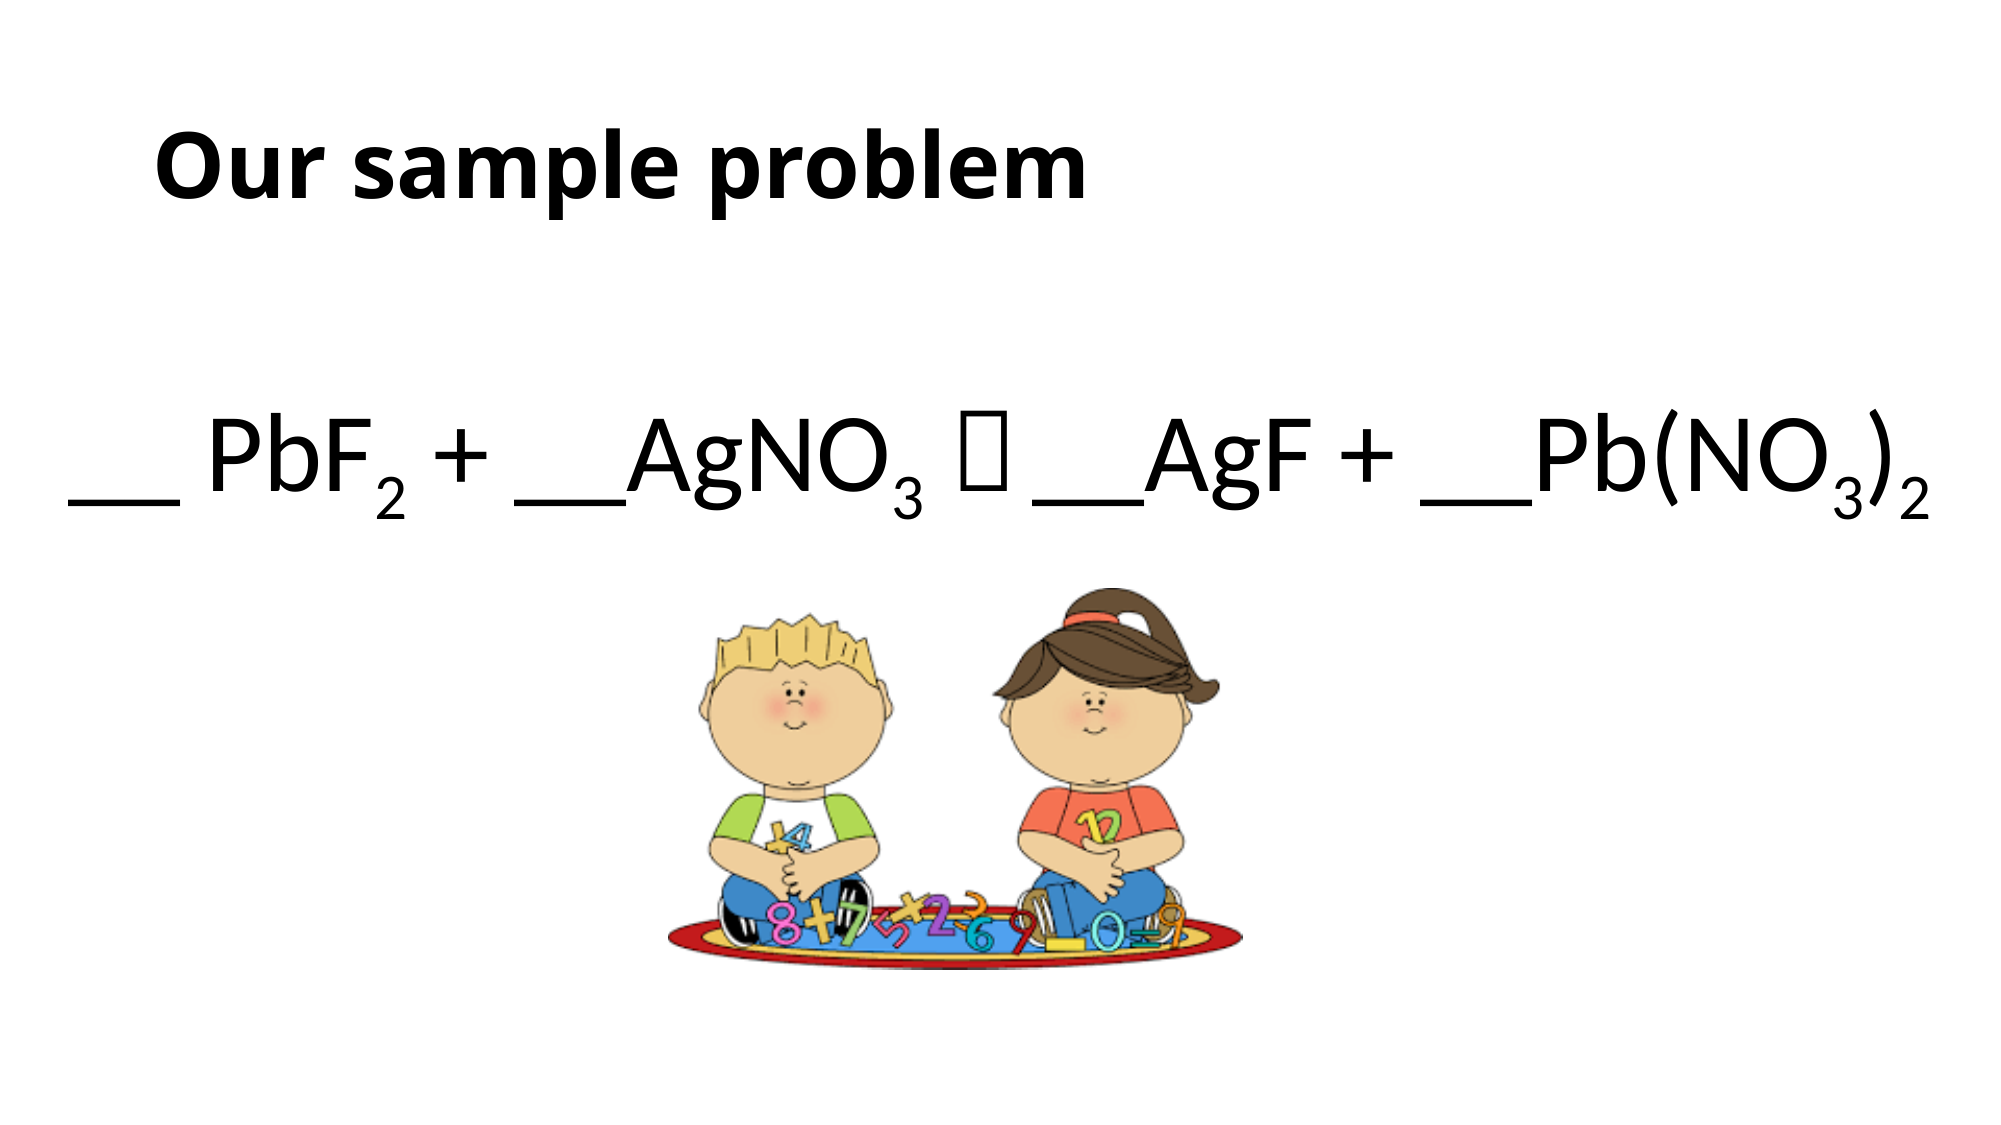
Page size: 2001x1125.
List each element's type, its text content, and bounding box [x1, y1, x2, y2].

picture [667, 588, 1243, 970]
title Our sample problem [137, 59, 1863, 278]
text_box __ PbF2 + __AgNO3  __AgF + __Pb(NO3)2 [0, 371, 2000, 540]
